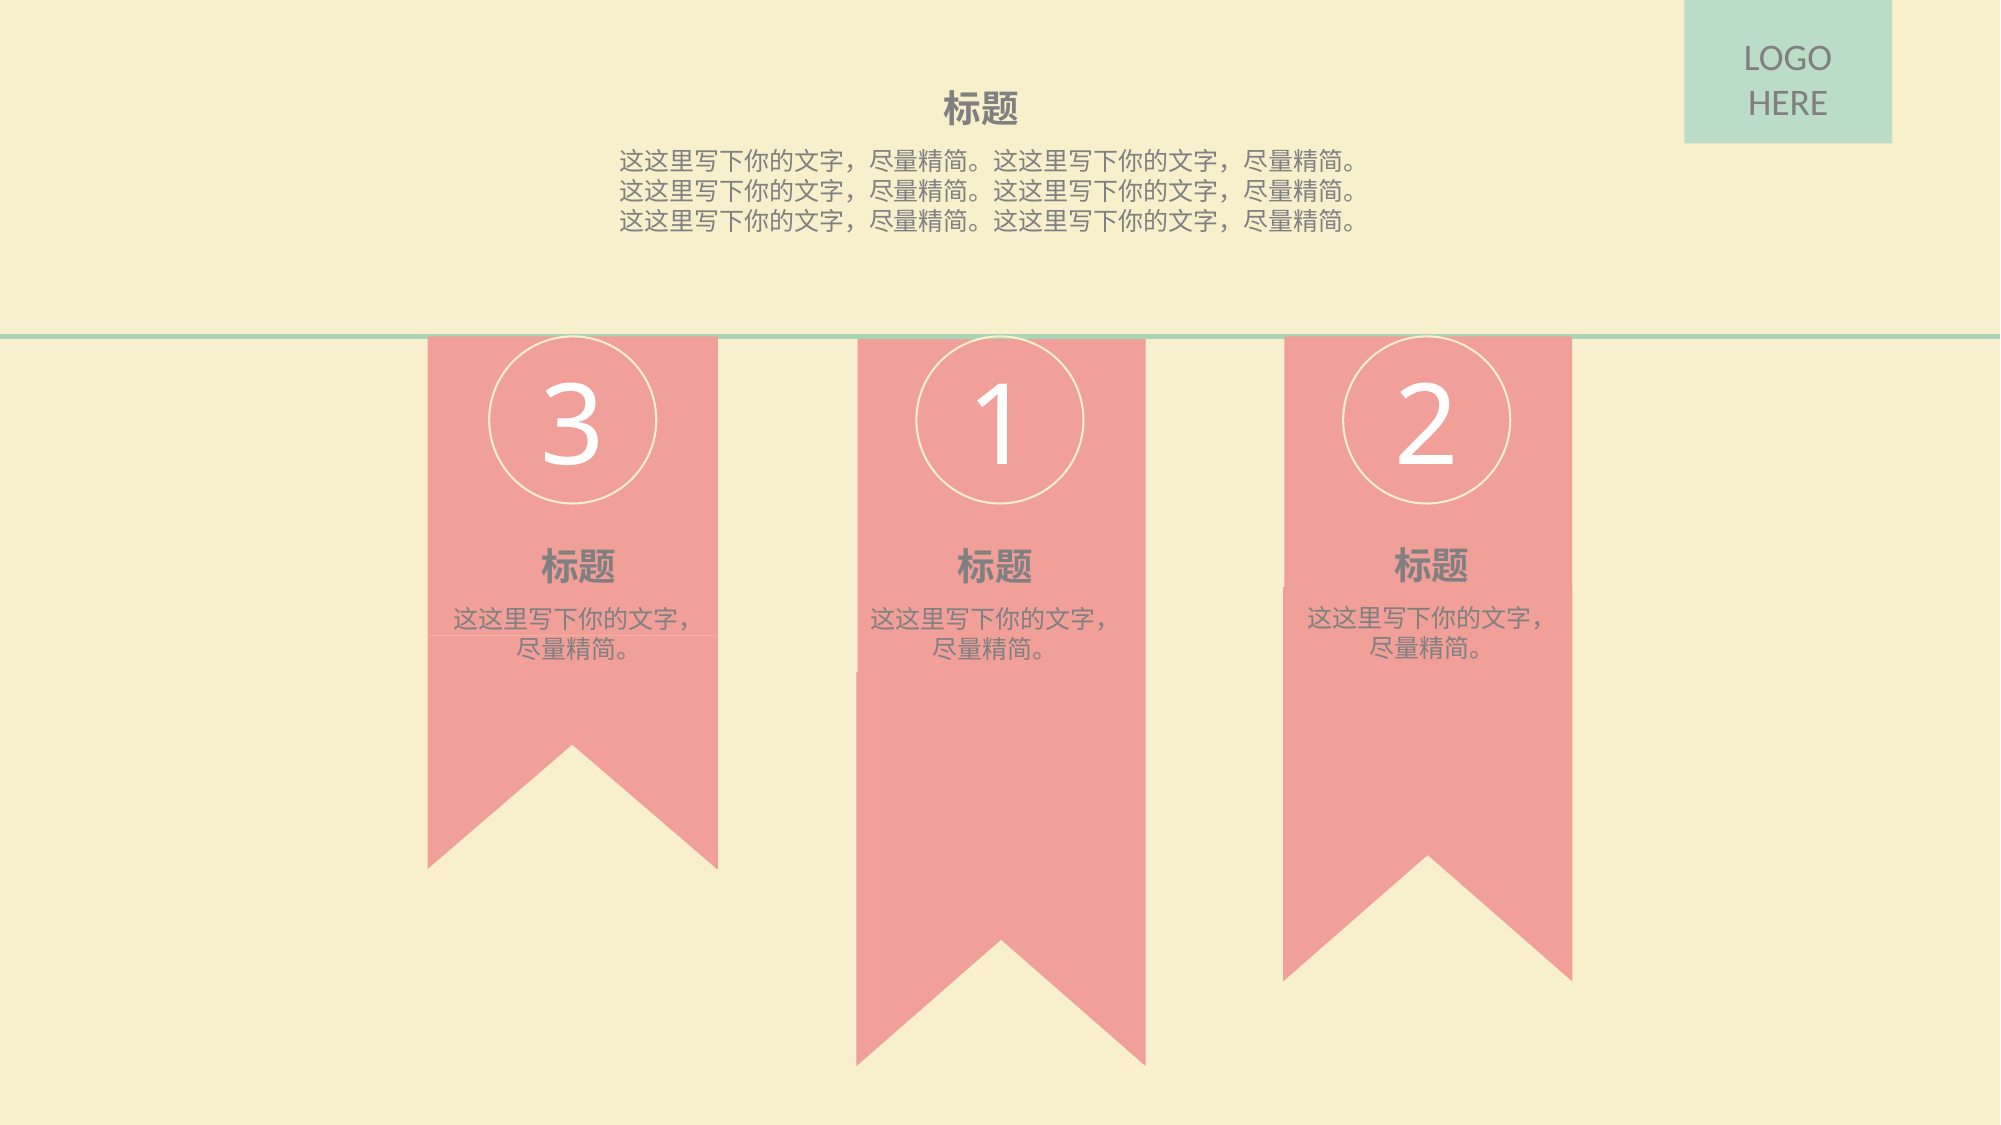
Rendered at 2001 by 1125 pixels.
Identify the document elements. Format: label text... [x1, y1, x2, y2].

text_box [856, 337, 1146, 1067]
text_box LOGO HERE [1729, 25, 1847, 131]
text_box 标题 [929, 77, 1034, 138]
text_box 这这里写下你的文字，尽量精简。这这里写下你的文字，尽量精简。这这里写下你的文字，尽量精简。这这里写下你的文字，尽量精简。这这里写下你的文字，尽量精简。这这里写下你的文字，尽量精简。 [603, 138, 1360, 243]
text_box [1282, 336, 1573, 982]
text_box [427, 336, 718, 869]
